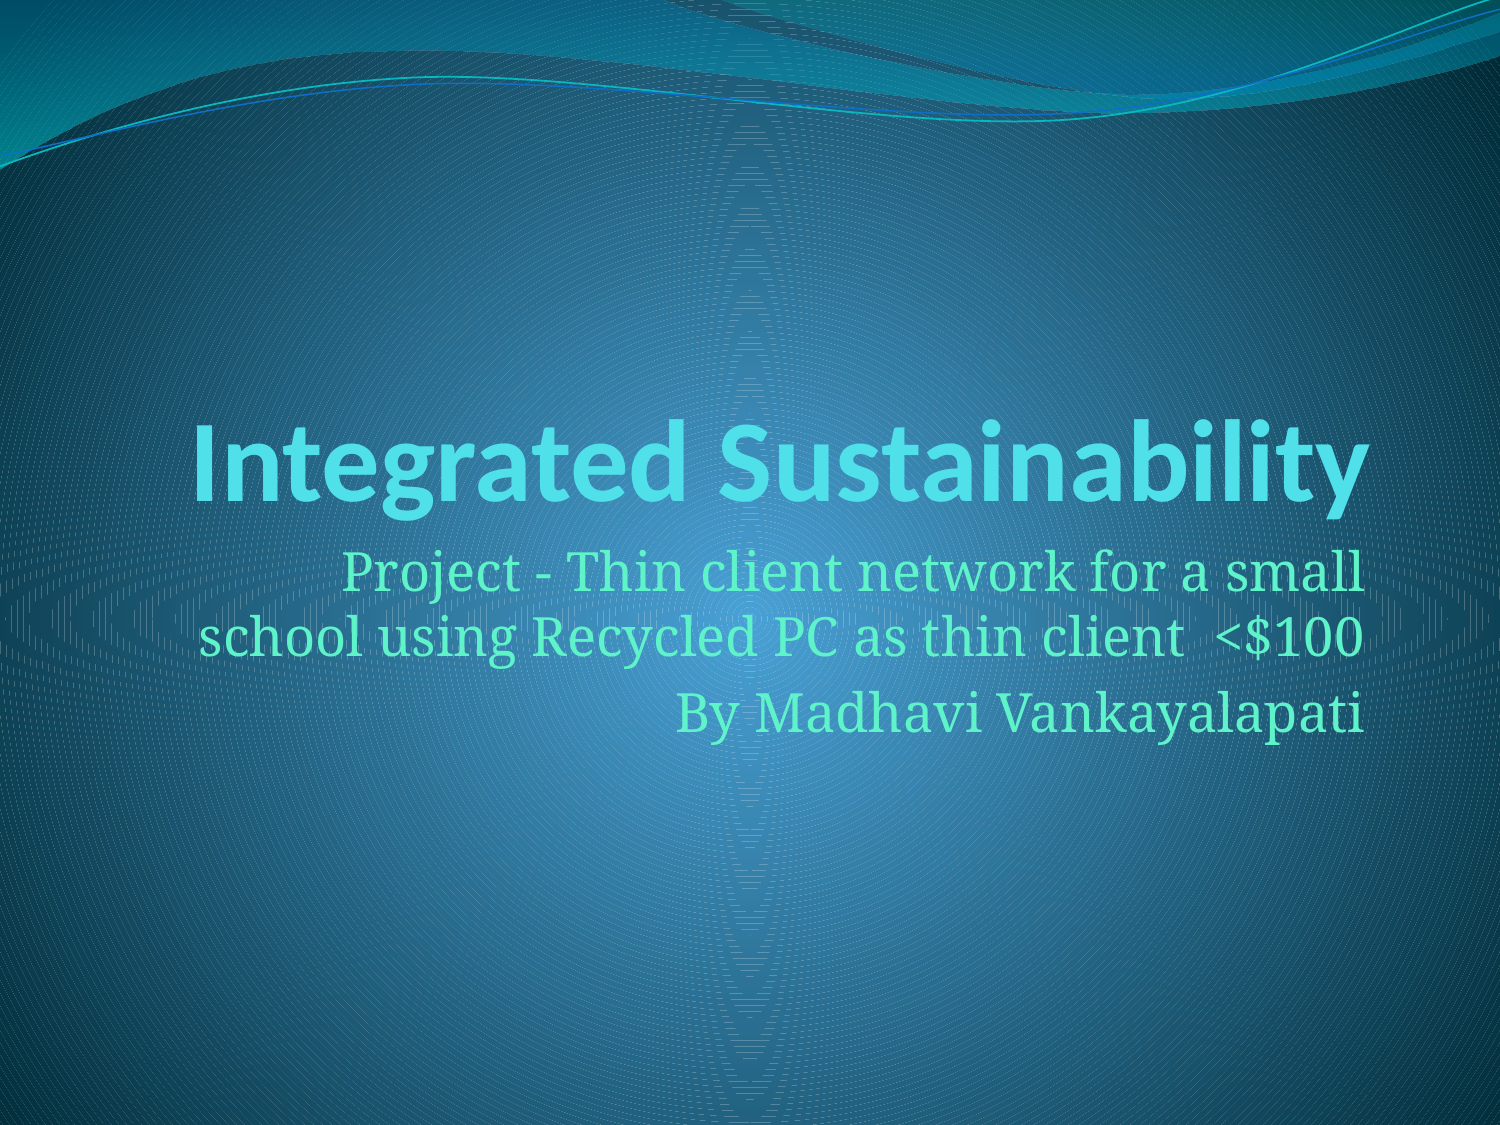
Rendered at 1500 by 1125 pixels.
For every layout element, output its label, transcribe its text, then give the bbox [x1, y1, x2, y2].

subtitle Project - Thin client network for a small school using Recycled PC as thin client <$100 By Madhavi Vankayalapati [183, 529, 1376, 818]
title Integrated Sustainability [87, 224, 1376, 525]
